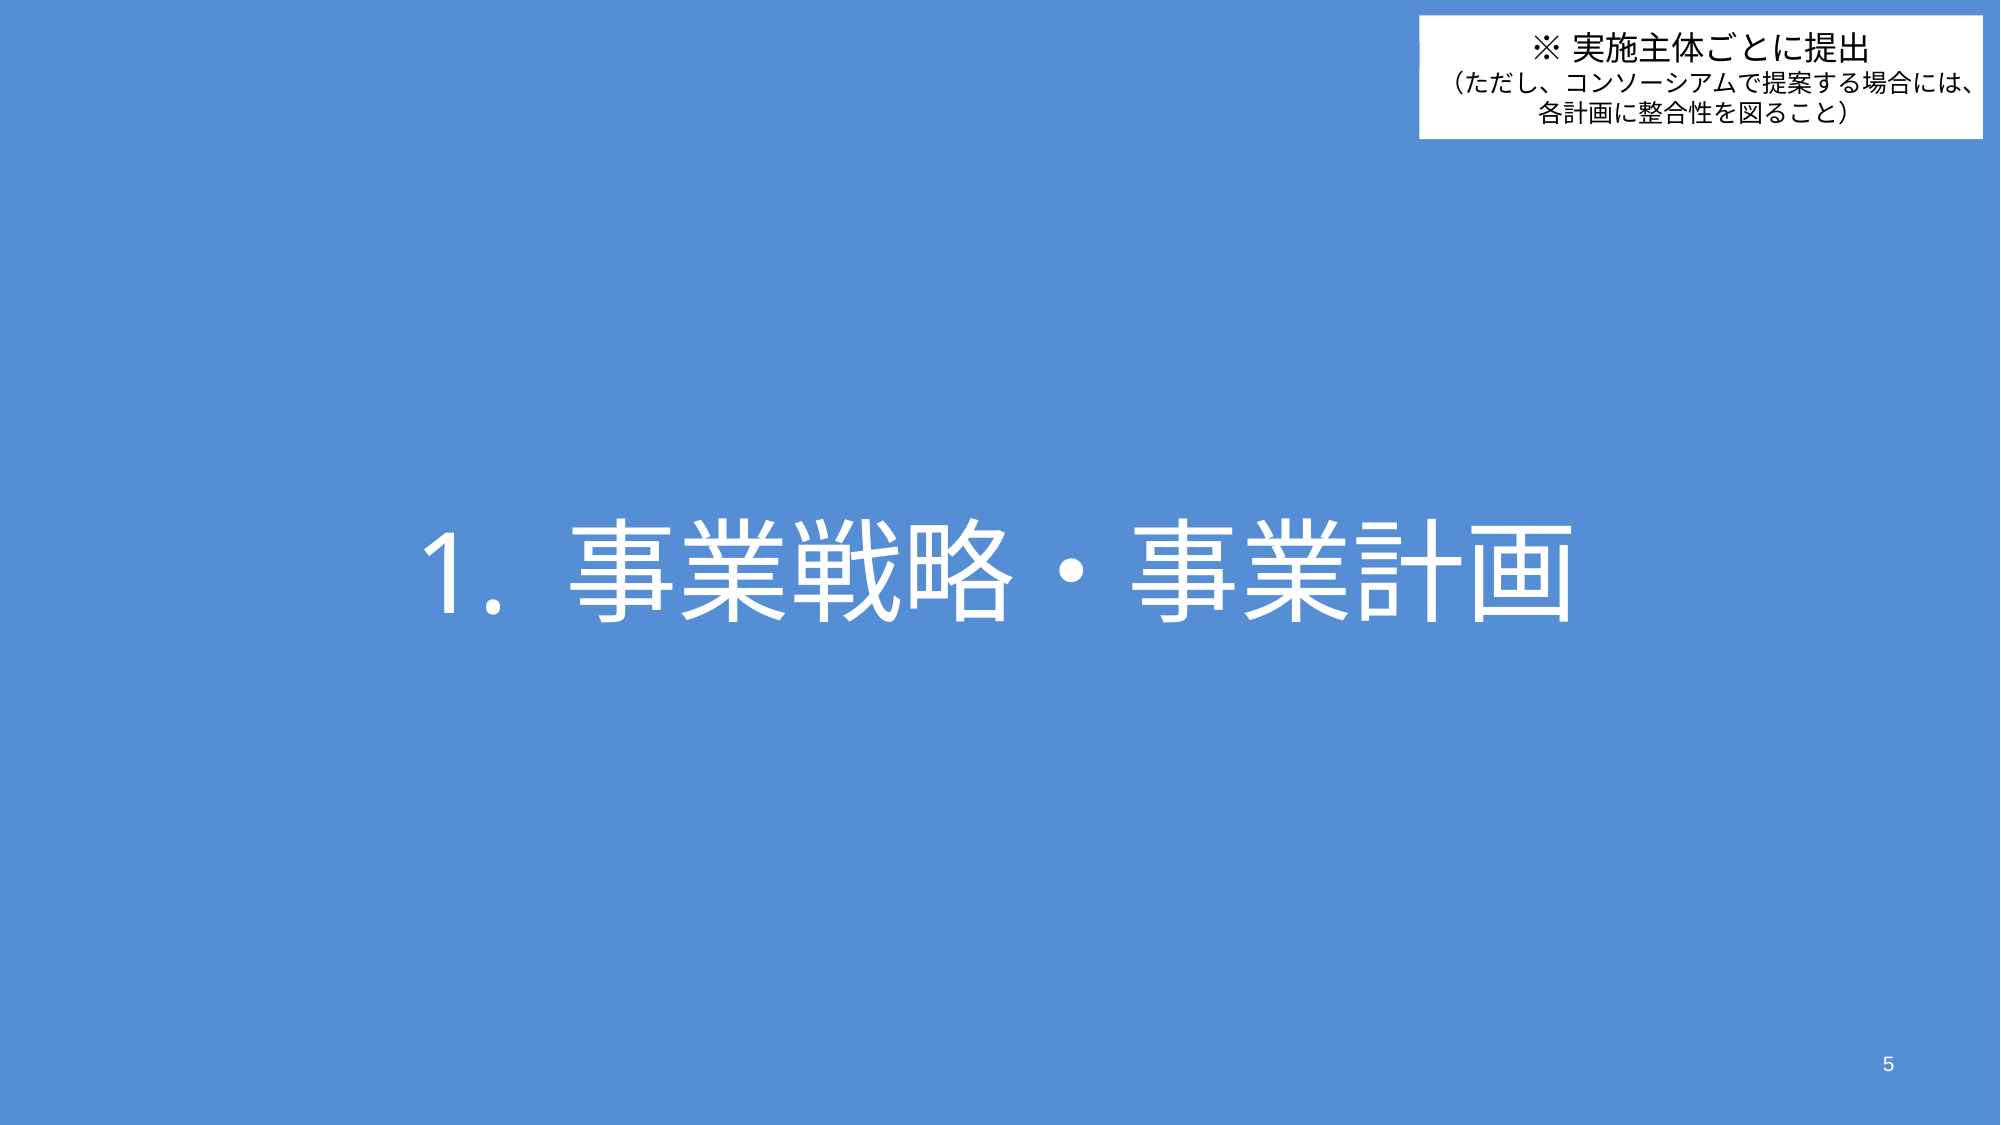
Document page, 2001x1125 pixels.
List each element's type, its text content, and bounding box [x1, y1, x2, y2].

text_box ※実施主体ごとに提出 （ただし、コンソーシアムで提案する場合には、 各計画に整合性を図ること） [1418, 14, 1984, 141]
text_box 1. 事業戦略・事業計画 [205, 299, 1787, 826]
